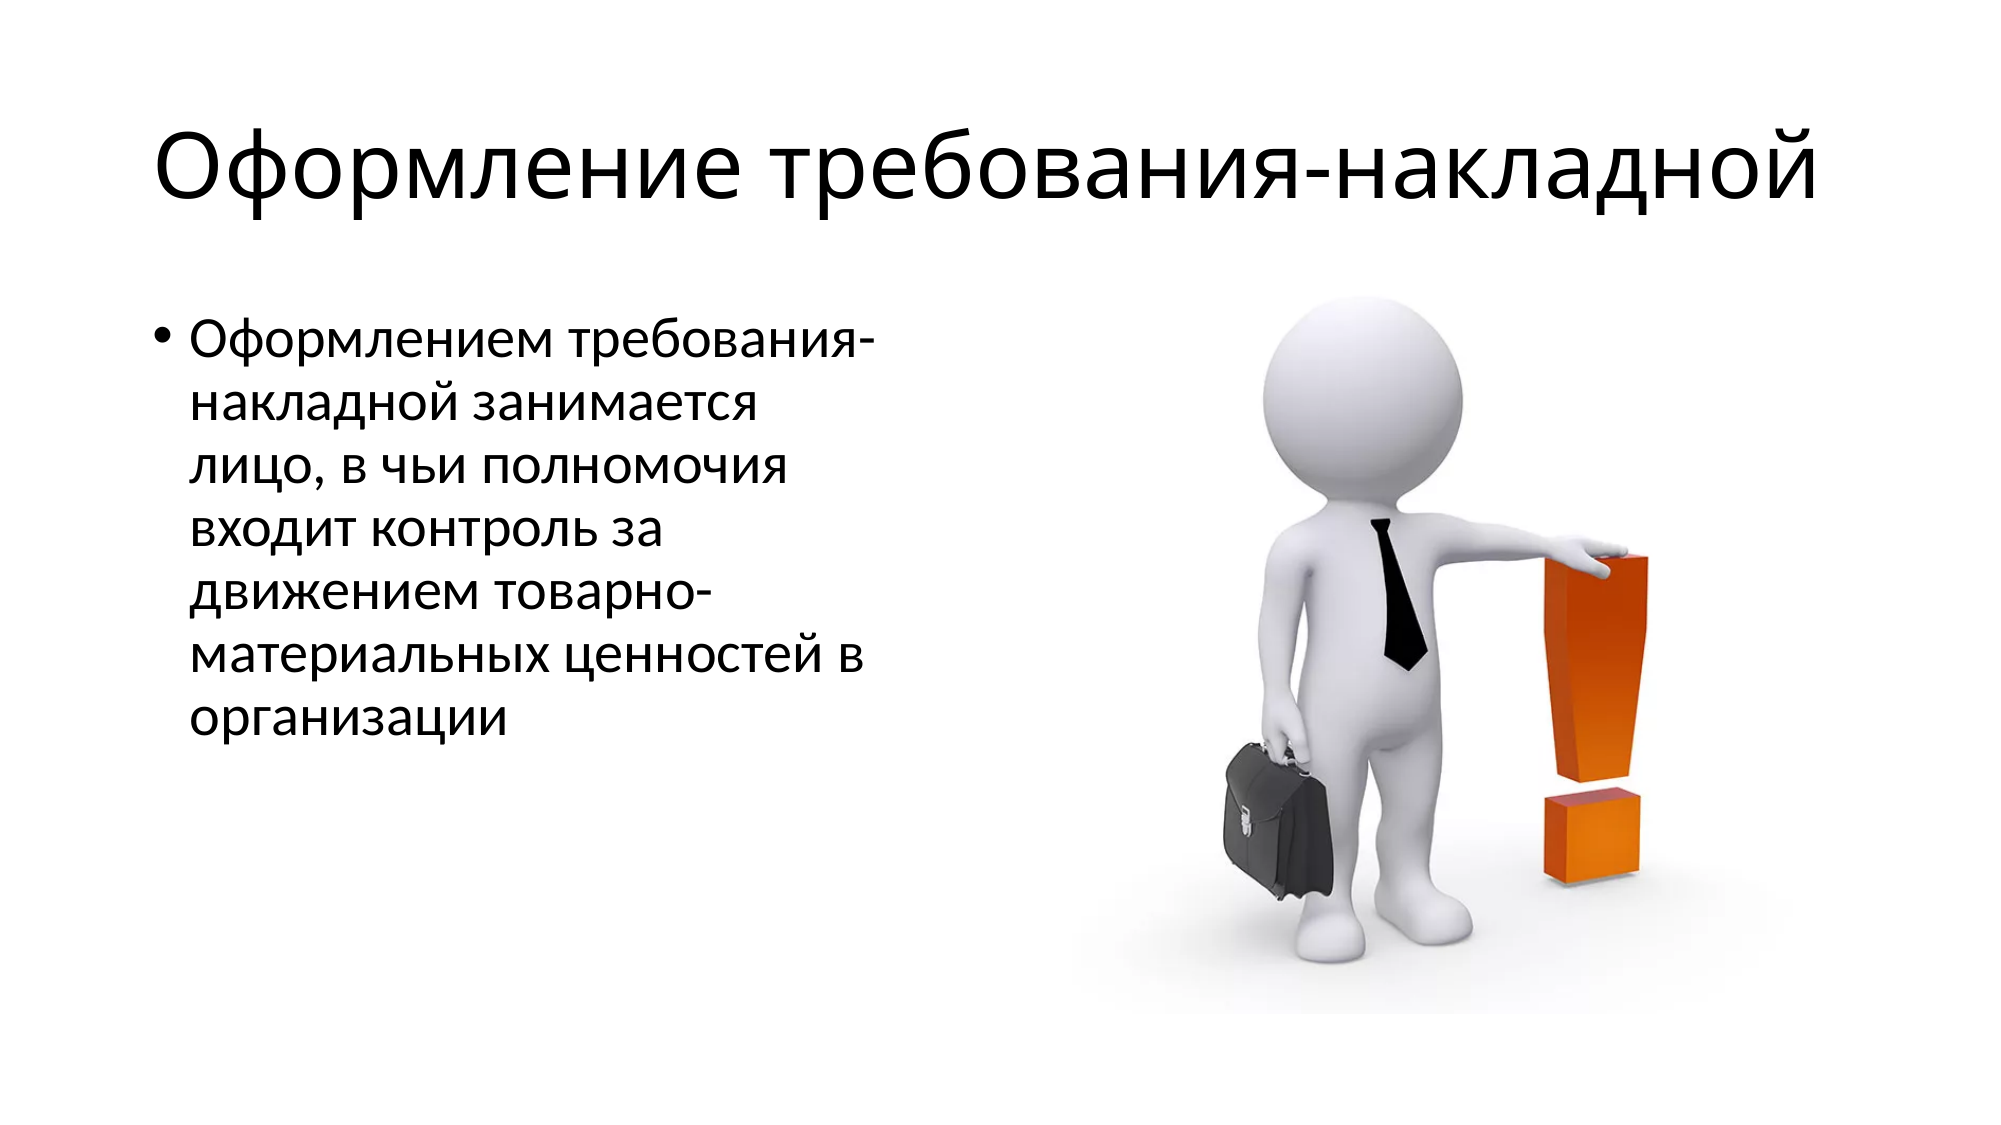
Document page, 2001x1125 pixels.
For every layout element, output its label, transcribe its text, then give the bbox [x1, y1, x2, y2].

title Оформление требования-накладной [137, 59, 1863, 278]
picture [912, 273, 1970, 1014]
list Оформлением требования-накладной занимается лицо, в чьи полномочия входит контроль за движением товарно-материальных ценностей в организации [137, 299, 912, 1014]
